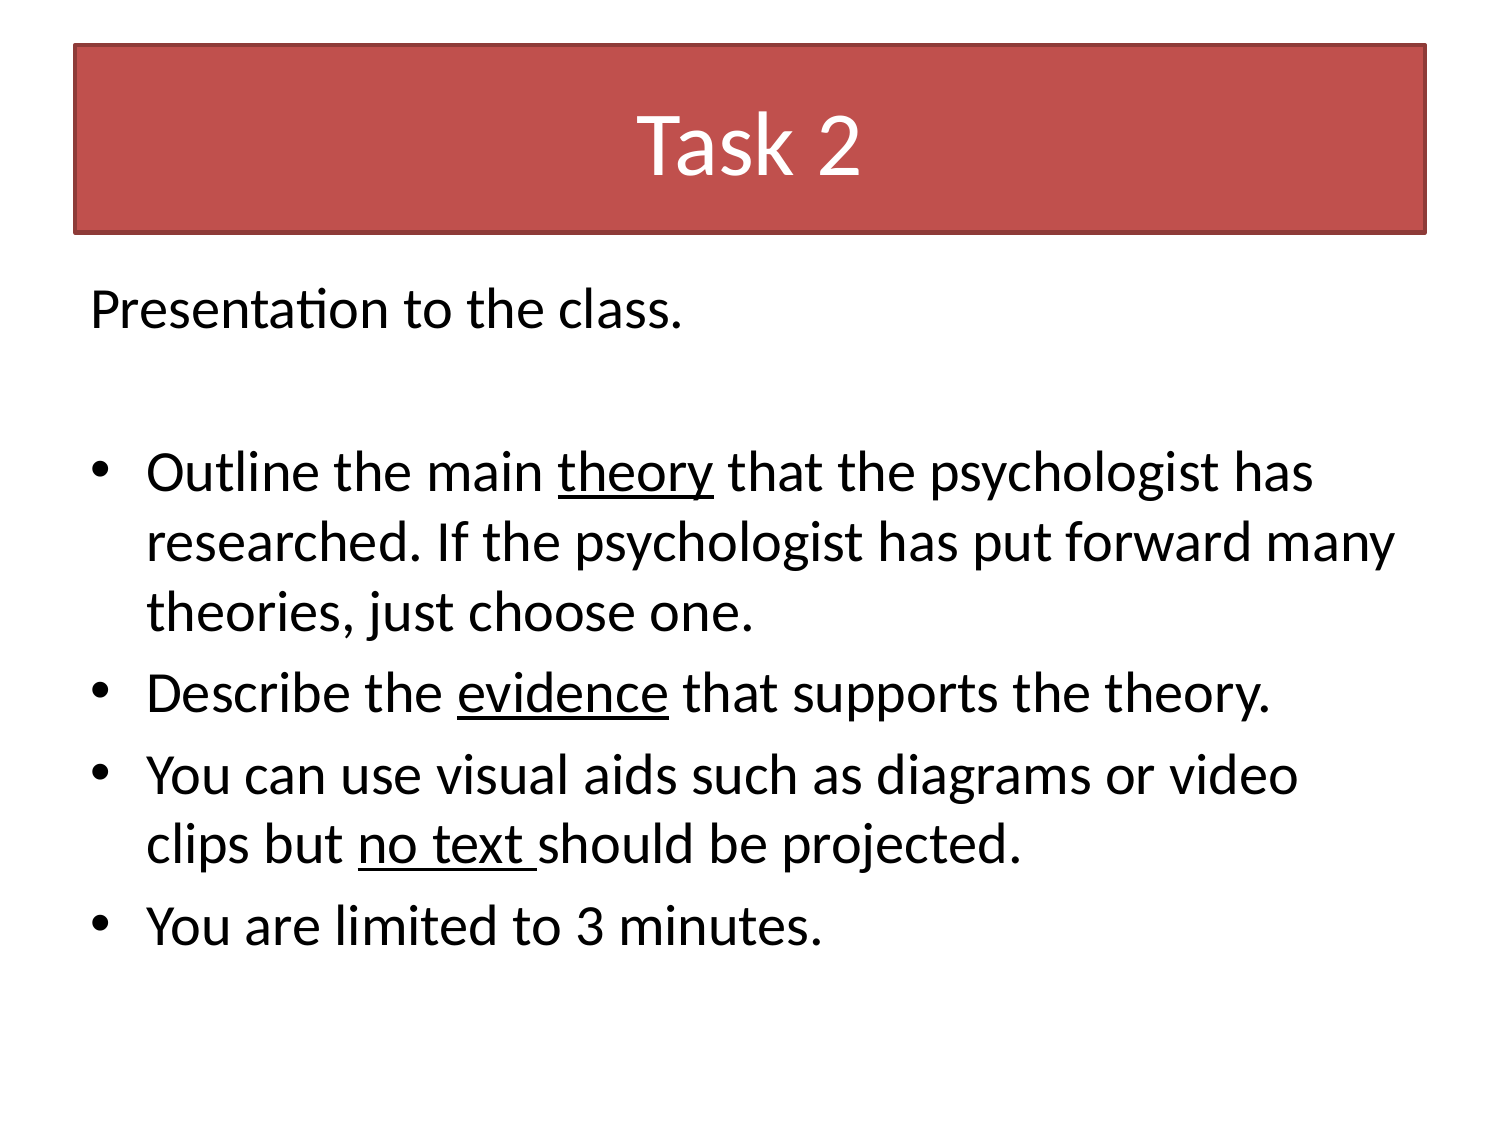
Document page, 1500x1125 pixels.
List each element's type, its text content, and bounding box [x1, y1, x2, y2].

list Presentation to the class. Outline the main theory that the psychologist has researched. If the psychologist has put forward many theories, just choose one. Describe the evidence that supports the theory. You can use visual aids such as diagrams or video clips but no text should be projected. You are limited to 3 minutes. [75, 262, 1425, 1005]
title Task 2 [73, 43, 1427, 235]
